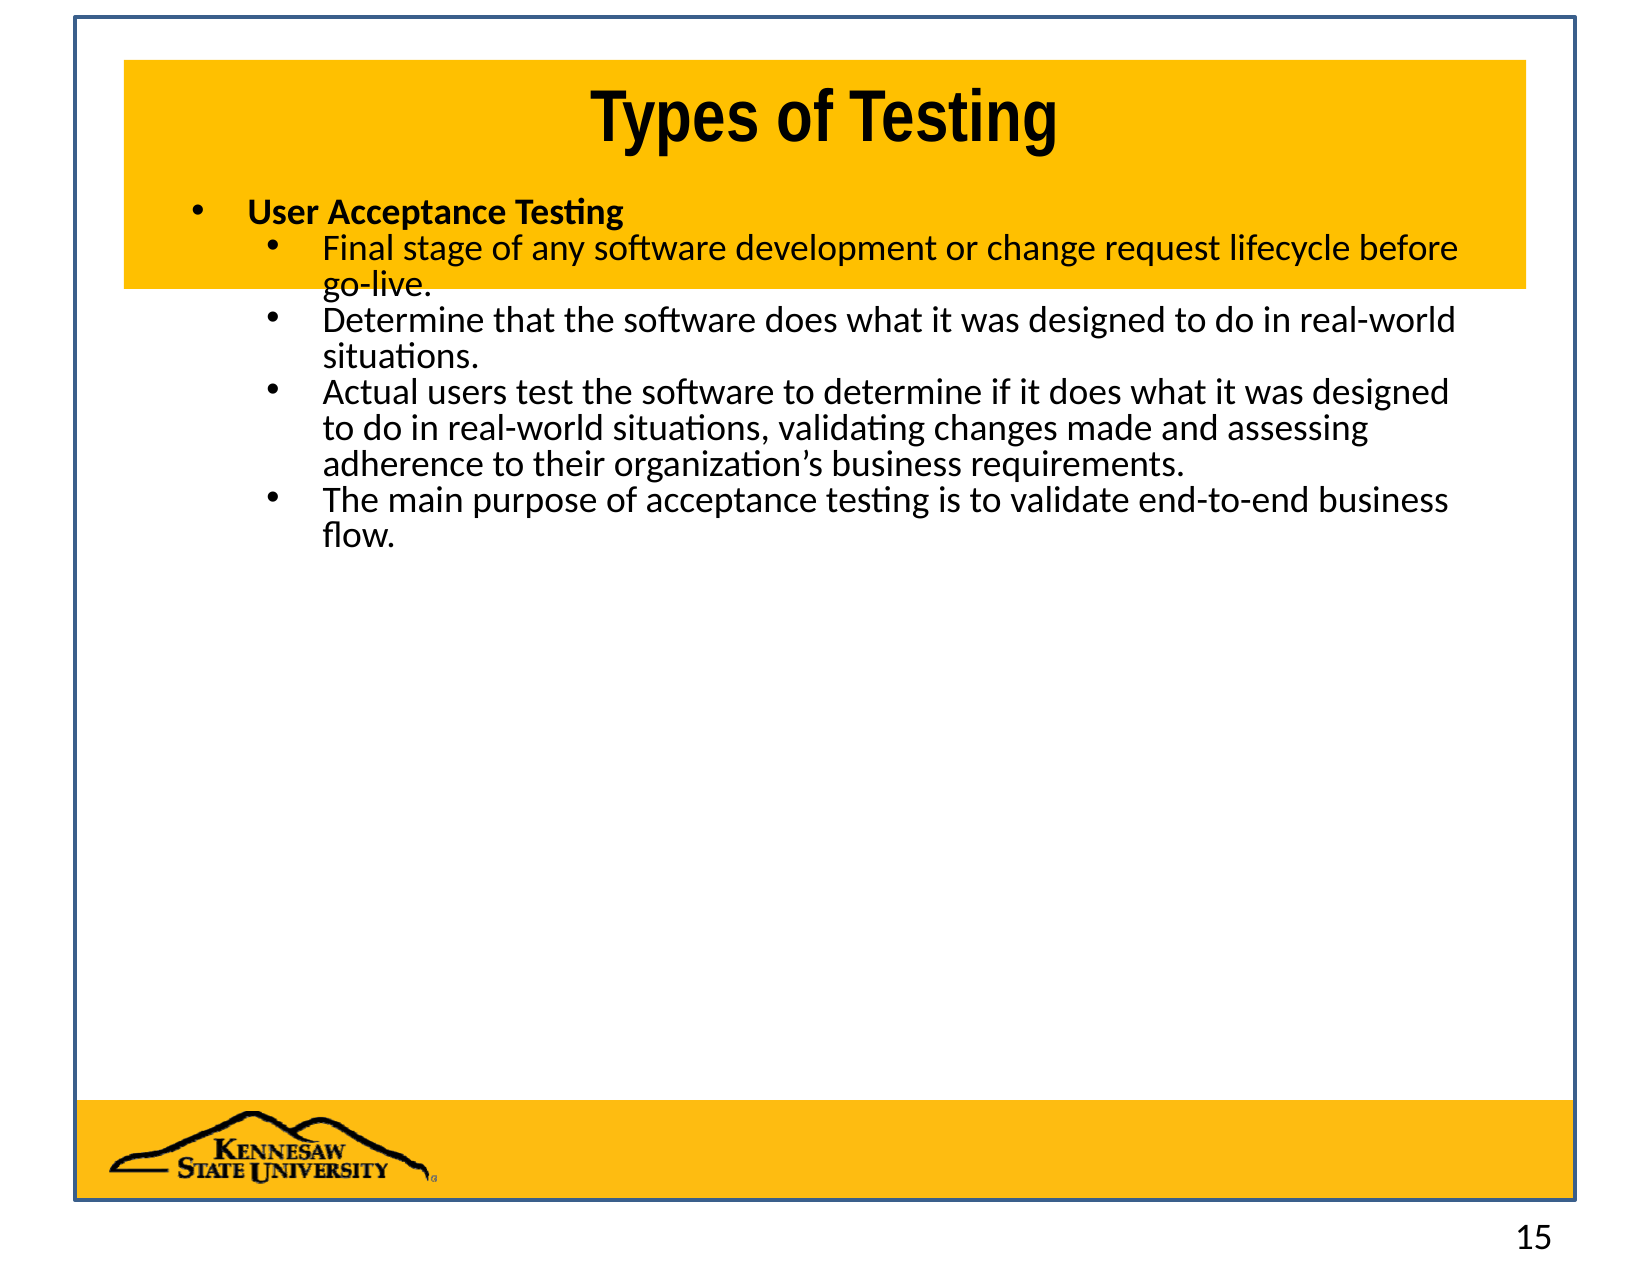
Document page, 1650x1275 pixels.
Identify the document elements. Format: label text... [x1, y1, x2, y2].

title Types of Testing [123, 59, 1527, 289]
list User Acceptance Testing Final stage of any software development or change request lifecycle before go-live. Determine that the software does what it was designed to do in real-world situations. Actual users test the software to determine if it does what it was designed to do in real-world situations, validating changes made and assessing adherence to their organization’s business requirements. The main purpose of acceptance testing is to validate end-to-end business flow. [99, 187, 1503, 929]
picture [108, 1111, 437, 1184]
